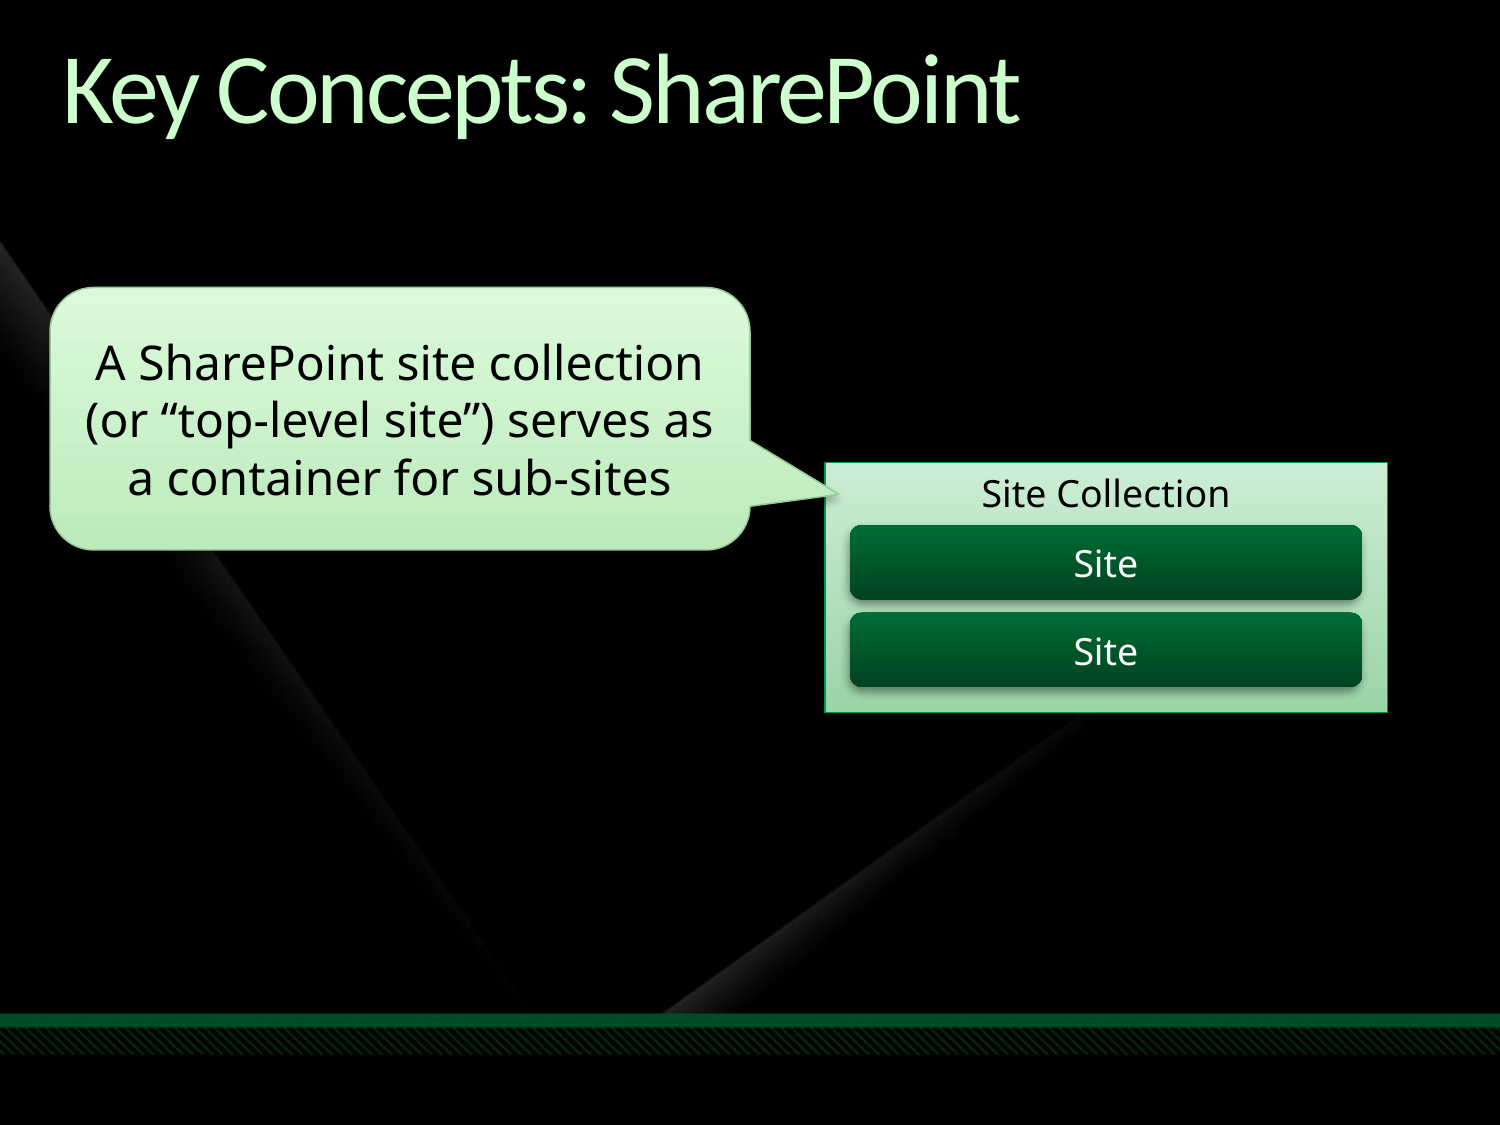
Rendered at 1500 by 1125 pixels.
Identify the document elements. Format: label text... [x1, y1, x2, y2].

text_box A SharePoint site collection (or “top-level site”) serves as a container for sub-sites [49, 286, 840, 551]
text_box Site Collection [824, 462, 1388, 713]
picture [0, 0, 1500, 1125]
text_box Site [849, 612, 1363, 688]
text_box Site [849, 524, 1363, 600]
title Key Concepts: SharePoint [62, 37, 1438, 147]
